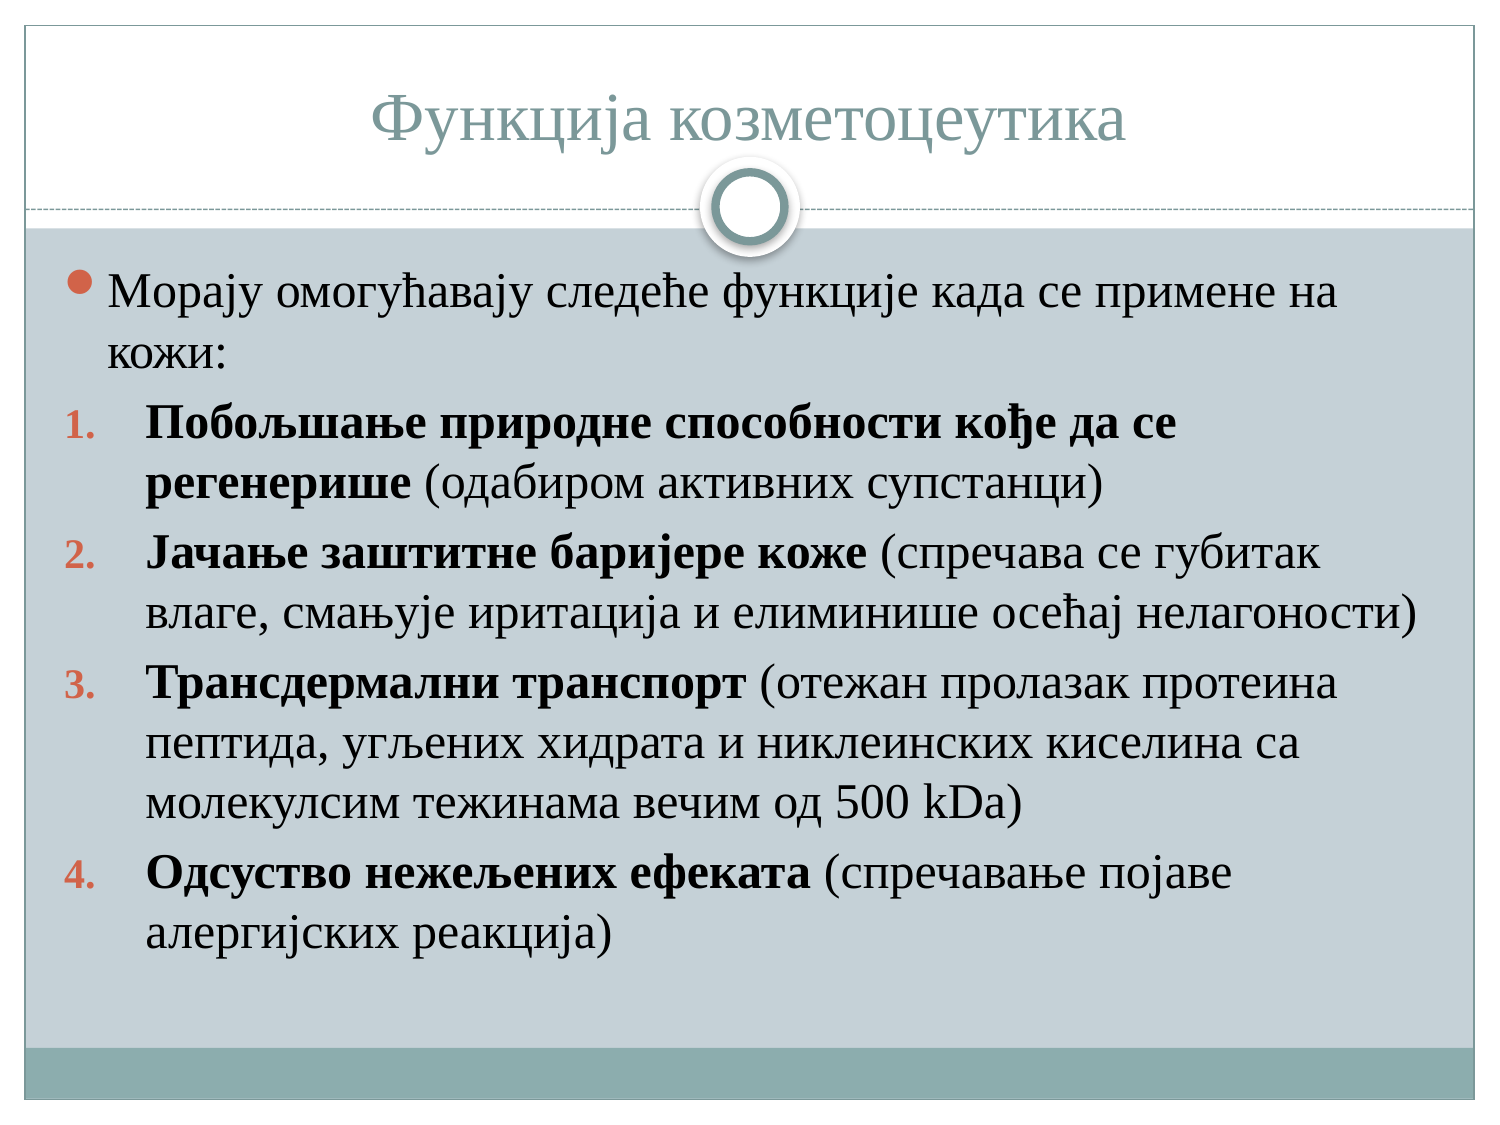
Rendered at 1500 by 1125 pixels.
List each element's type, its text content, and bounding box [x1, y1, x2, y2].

list Морају омогућавају следеће функције када се примене на кожи: Побољшање природне способности кође да се регенерише (одабиром активних супстанци) Јачање заштитне баријере коже (спречава се губитак влаге, смањује иритација и елиминише осећај нелагоности) Трансдермални транспорт (отежан пролазак протеина пептида, угљених хидрата и никлеинских киселина са молекулсим тежинама вечим од 500 kDa) Одсуство нежељених ефеката (спречавање појаве алергијских реакција) [49, 250, 1445, 1001]
title Функција козметоцеутика [49, 37, 1450, 162]
